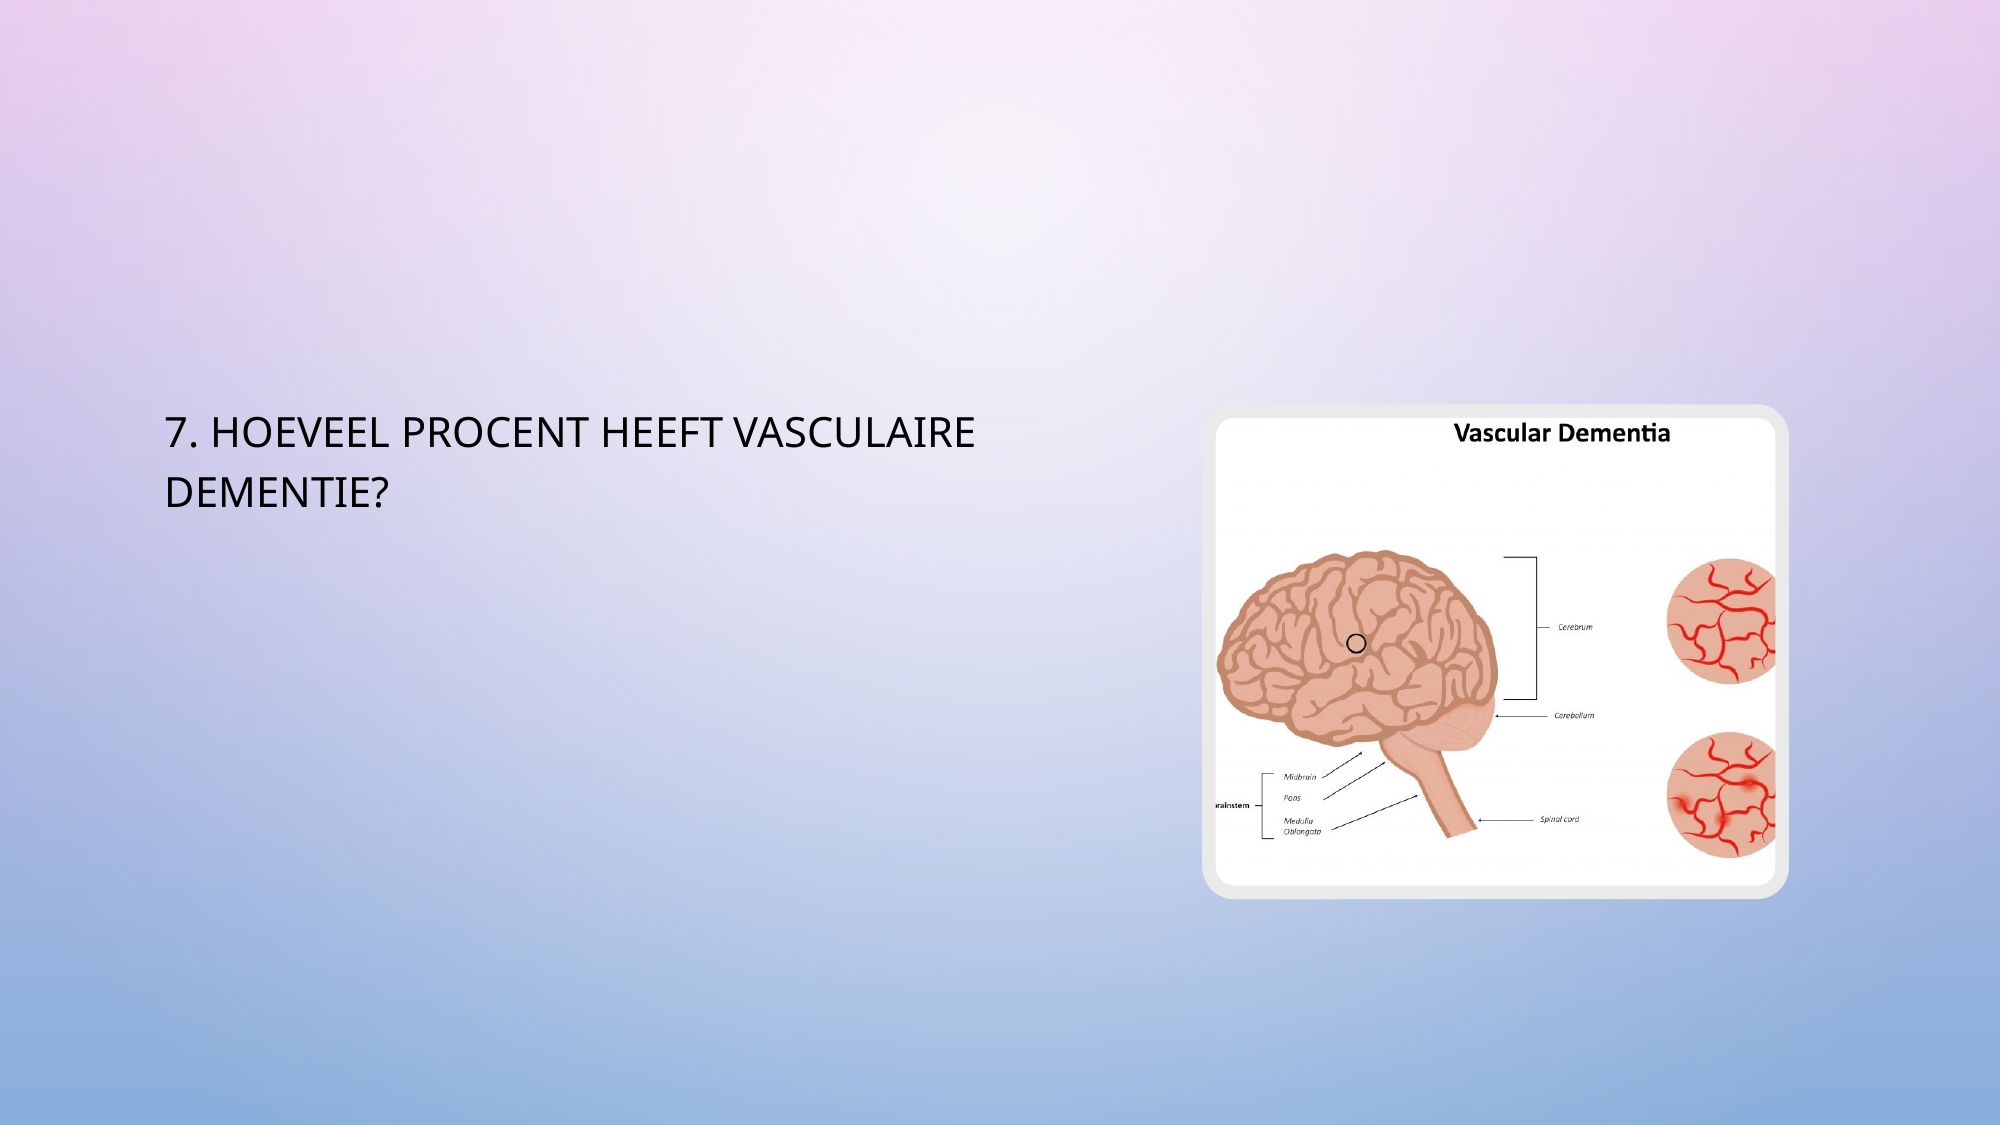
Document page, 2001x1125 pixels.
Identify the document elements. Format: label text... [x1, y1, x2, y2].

picture [1208, 410, 1783, 893]
text_box [0, 0, 2000, 615]
list 7. Hoeveel procent heeft vasculaire dementie? [149, 388, 1150, 950]
